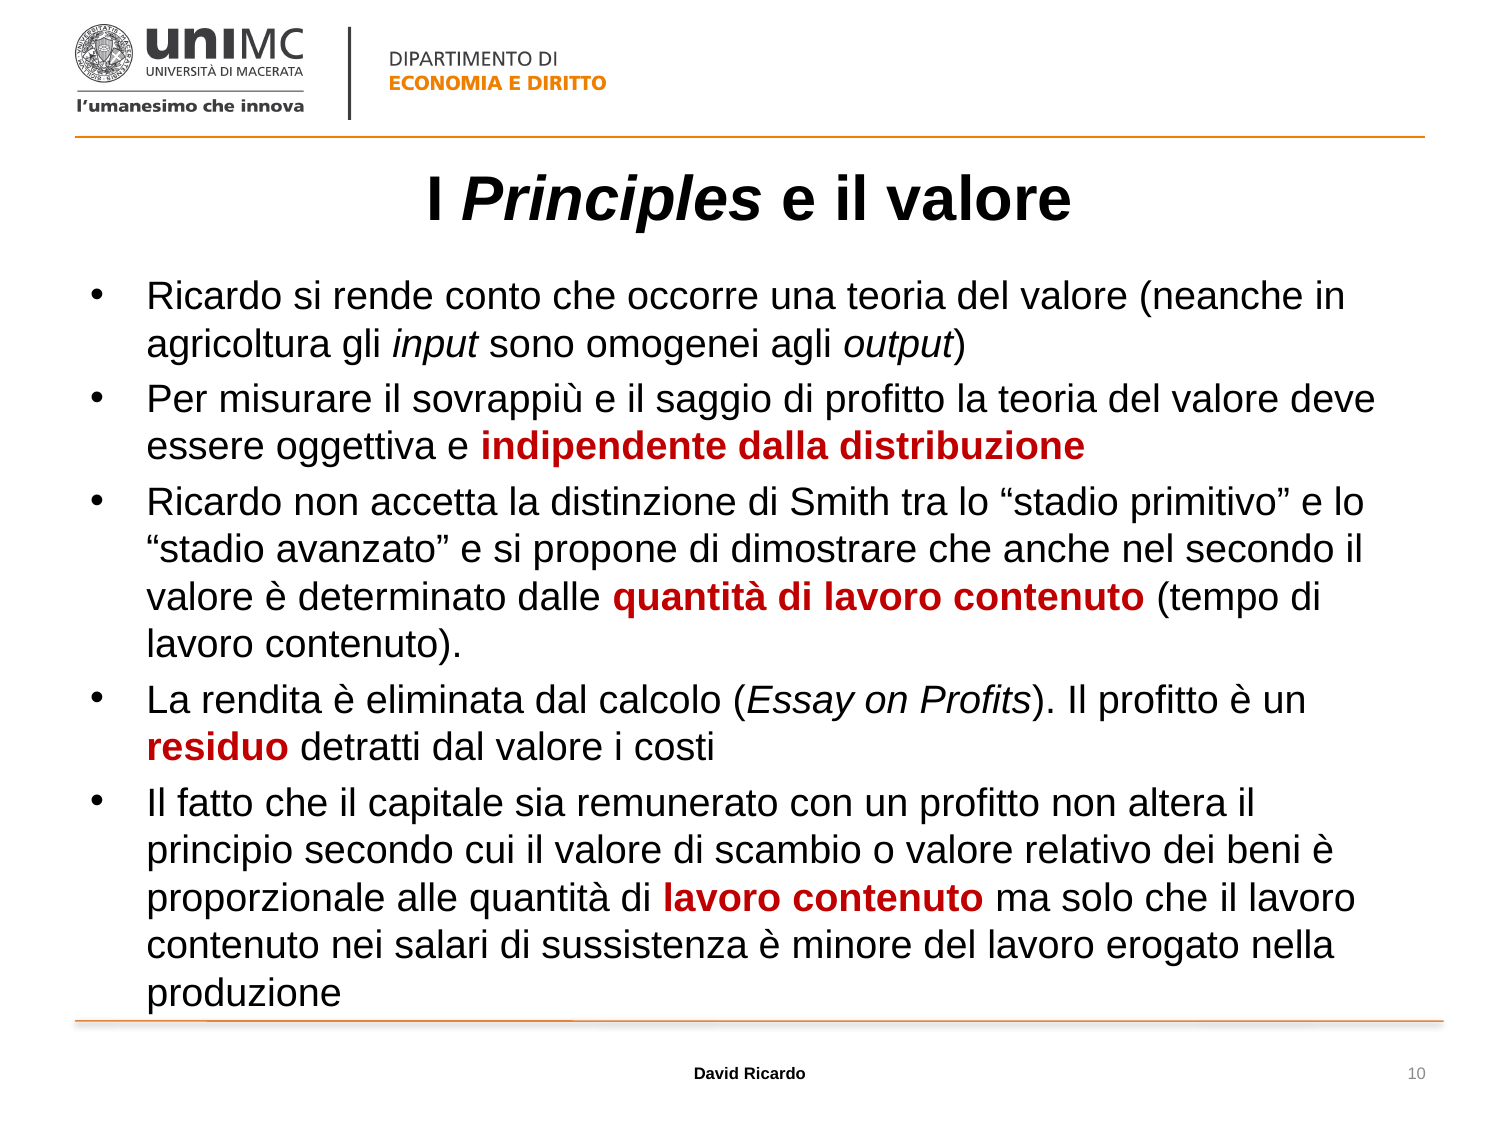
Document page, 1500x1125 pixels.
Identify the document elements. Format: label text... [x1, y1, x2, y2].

footer David Ricardo [512, 1042, 988, 1103]
title I Principles e il valore [75, 149, 1425, 241]
slide_number 10 [1091, 1042, 1442, 1103]
picture [75, 24, 1425, 138]
list Ricardo si rende conto che occorre una teoria del valore (neanche in agricoltura gli input sono omogenei agli output) Per misurare il sovrappiù e il saggio di profitto la teoria del valore deve essere oggettiva e indipendente dalla distribuzione Ricardo non accetta la distinzione di Smith tra lo “stadio primitivo” e lo “stadio avanzato” e si propone di dimostrare che anche nel secondo il valore è determinato dalle quantità di lavoro contenuto (tempo di lavoro contenuto). La rendita è eliminata dal calcolo (Essay on Profits). Il profitto è un residuo detratti dal valore i costi Il fatto che il capitale sia remunerato con un profitto non altera il principio secondo cui il valore di scambio o valore relativo dei beni è proporzionale alle quantità di lavoro contenuto ma solo che il lavoro contenuto nei salari di sussistenza è minore del lavoro erogato nella produzione [75, 262, 1425, 1005]
